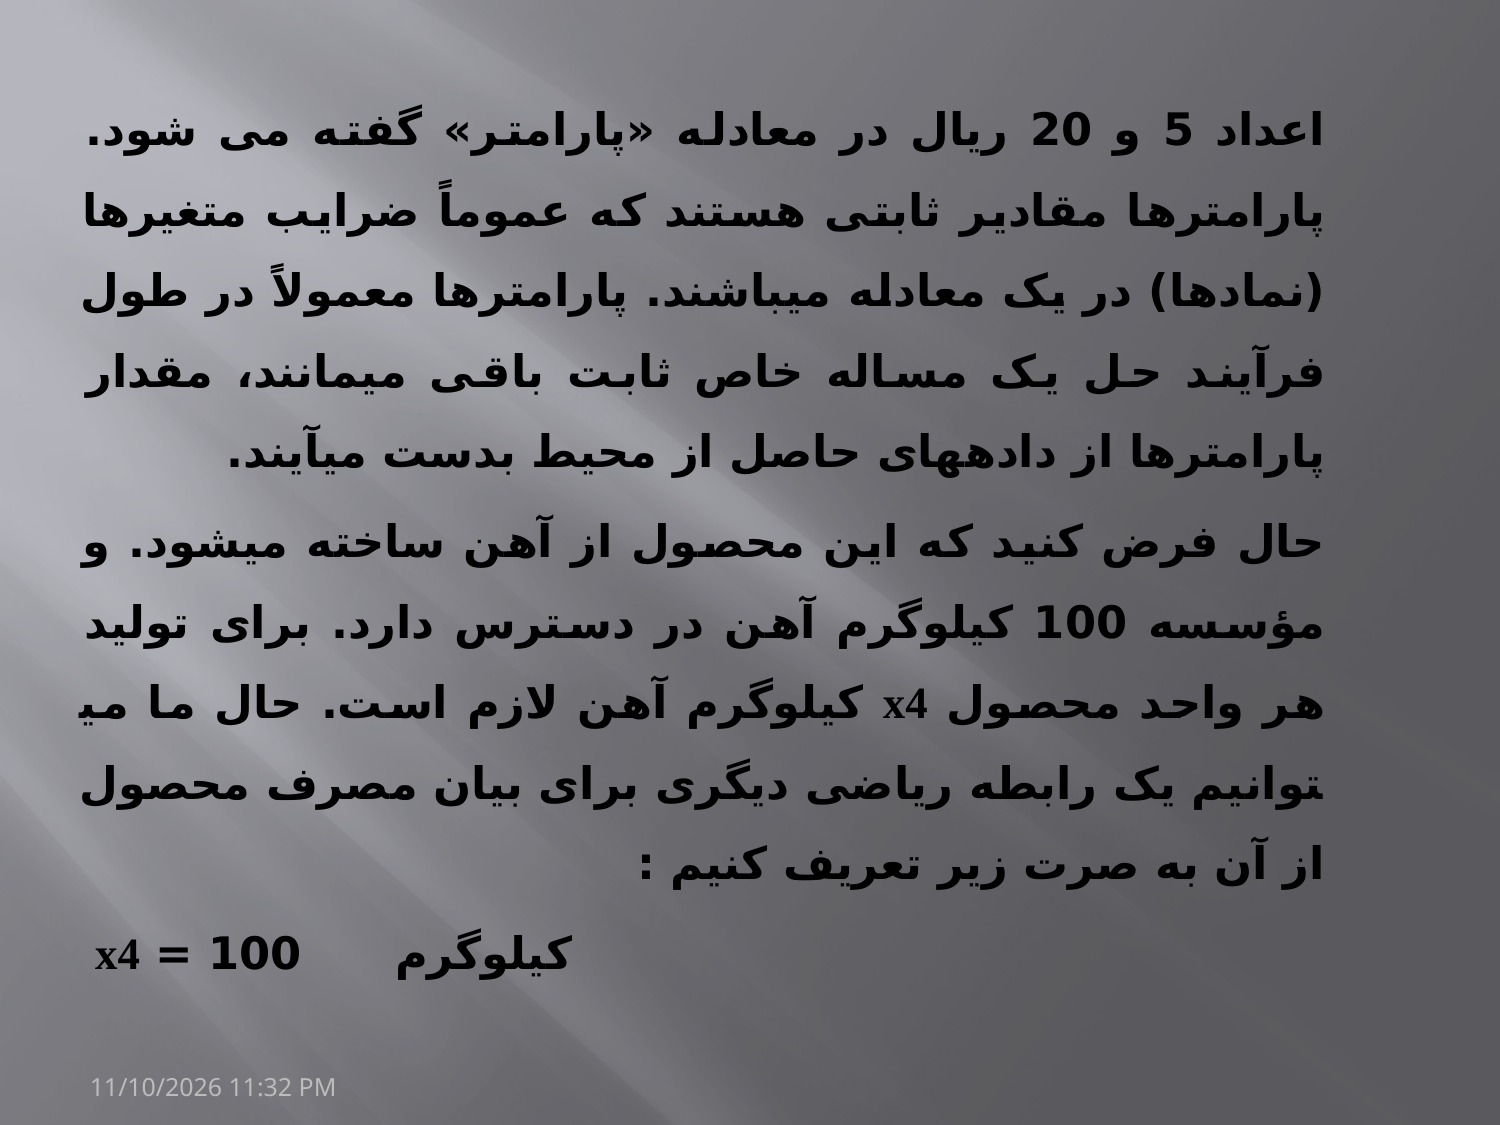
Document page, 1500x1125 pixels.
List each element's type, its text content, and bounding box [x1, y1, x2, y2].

list اعداد 5 و 20 ریال در معادله «پارامتر» گفته می شود. پارامترها مقادیر ثابتی هستند که عموماً ضرایب متغیرها (نمادها) در یک معادله می­باشند. پارامترها معمولاً در طول فرآیند حل یک مساله خاص ثابت باقی می­مانند، مقدار پارامترها از داده­های حاصل از محیط بدست می­آیند. حال فرض کنید که این محصول از آهن ساخته می­شود. و مؤسسه 100 کیلوگرم آهن در دسترس دارد. برای تولید هر واحد محصول x4 کیلوگرم آهن لازم است. حال ما می­توانیم یک رابطه ریاضی دیگری برای بیان مصرف محصول از آن به صرت زیر تعریف کنیم : کیلوگرم 100 = x4 [64, 66, 1415, 1059]
slide_number 20/مارس/1 [75, 1052, 425, 1113]
